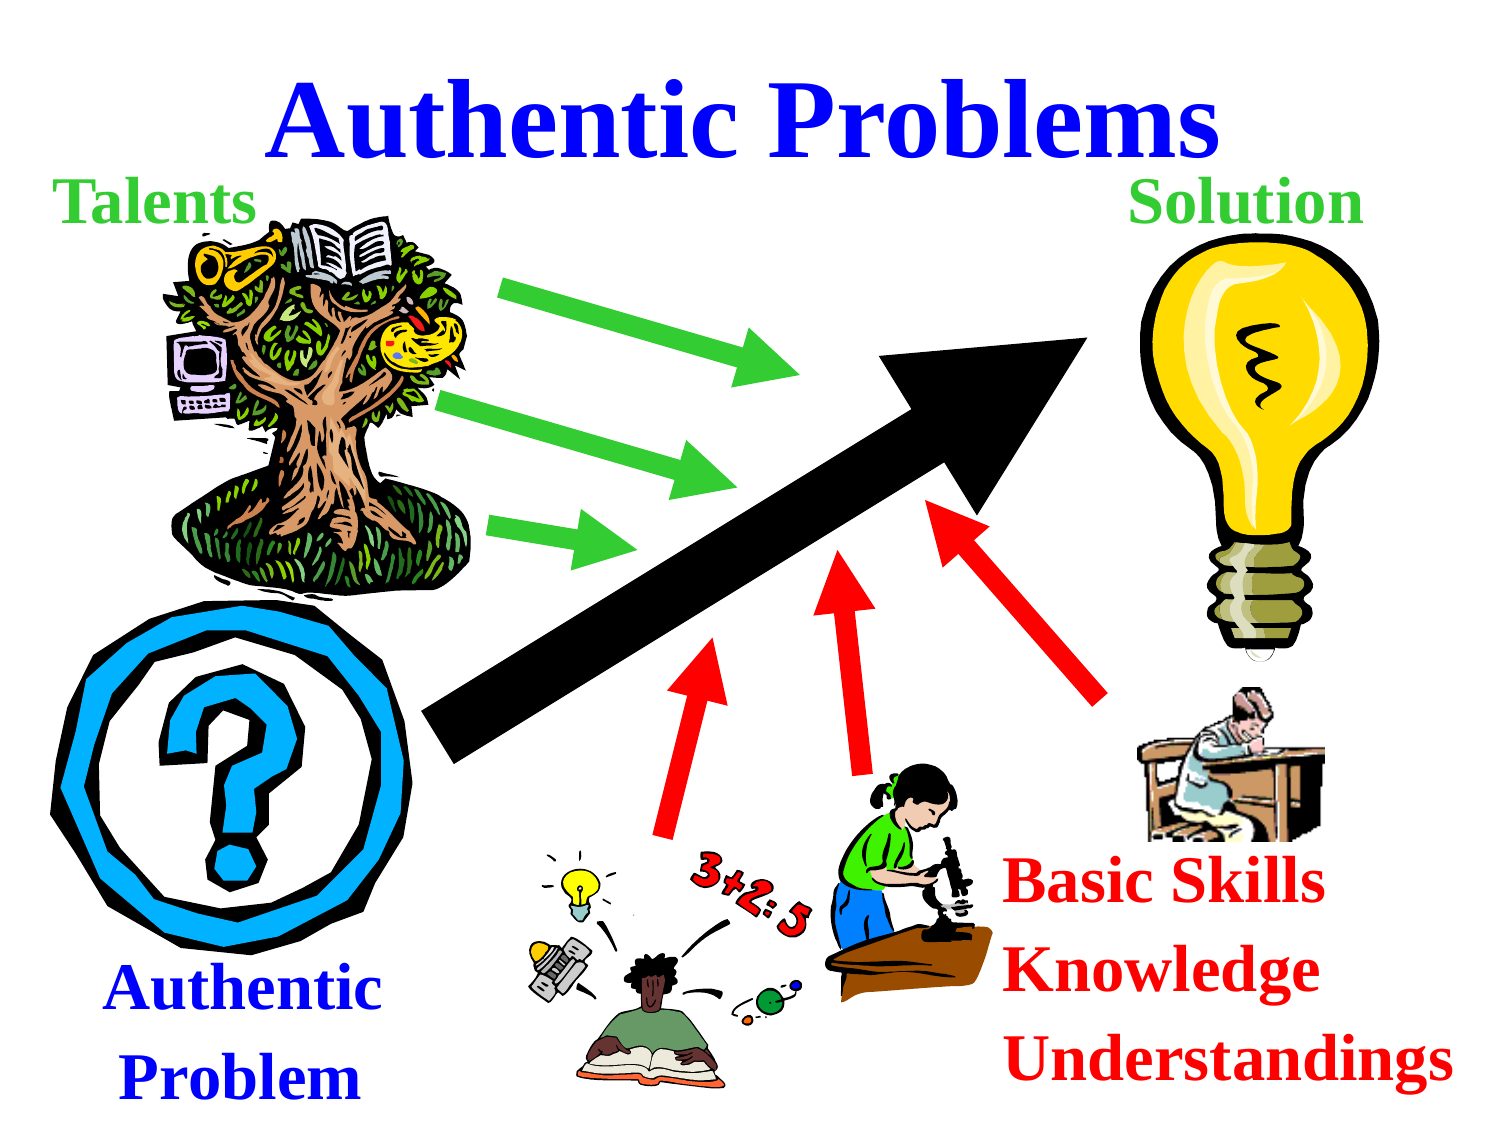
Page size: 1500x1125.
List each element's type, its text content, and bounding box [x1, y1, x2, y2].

text_box [478, 411, 738, 490]
text_box [487, 524, 638, 555]
text_box [662, 637, 716, 838]
text_box Authentic Problems [249, 37, 1275, 188]
text_box [832, 549, 861, 760]
text_box [924, 499, 1101, 701]
text_box [499, 287, 800, 378]
text_box Authentic Problem [87, 957, 675, 1118]
picture [524, 849, 813, 1089]
text_box [437, 337, 1088, 738]
picture [824, 762, 995, 1003]
picture [1124, 224, 1392, 663]
text_box Talents [37, 149, 463, 245]
picture [1137, 687, 1326, 842]
text_box Basic Skills Knowledge Understandings [987, 849, 1500, 1100]
picture [49, 212, 475, 956]
text_box Solution [1112, 149, 1500, 245]
